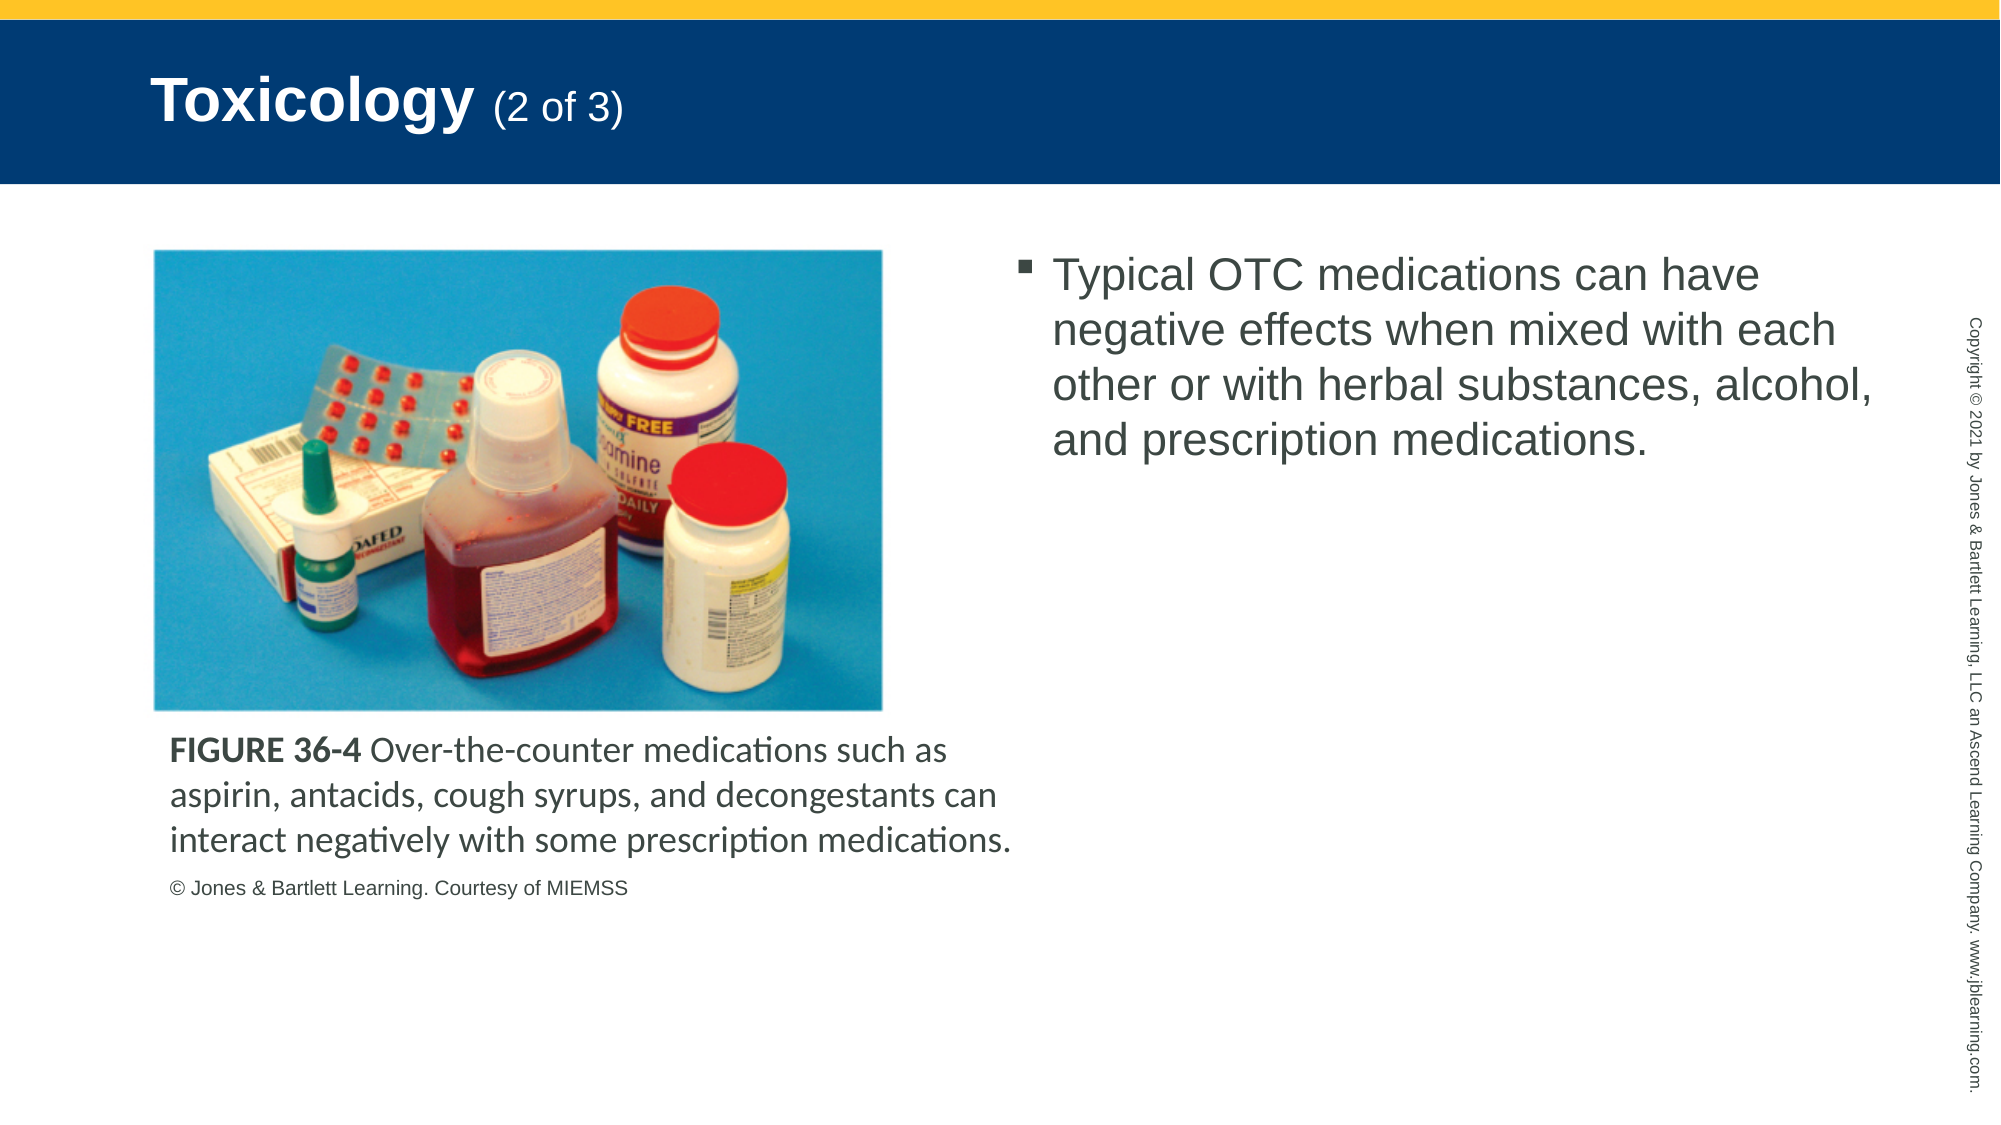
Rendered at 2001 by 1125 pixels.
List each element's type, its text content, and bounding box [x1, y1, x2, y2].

text_box © Jones & Bartlett Learning. Courtesy of MIEMSS [155, 867, 681, 908]
list Typical OTC medications can have negative effects when mixed with each other or with herbal substances, alcohol, and prescription medications. [999, 237, 1934, 1025]
text_box FIGURE 36-4 Over-the-counter medications such as aspirin, antacids, cough syrups, and decongestants can interact negatively with some prescription medications. [155, 717, 1041, 867]
title Toxicology (2 of 3) [0, 19, 2000, 185]
picture [143, 244, 894, 718]
